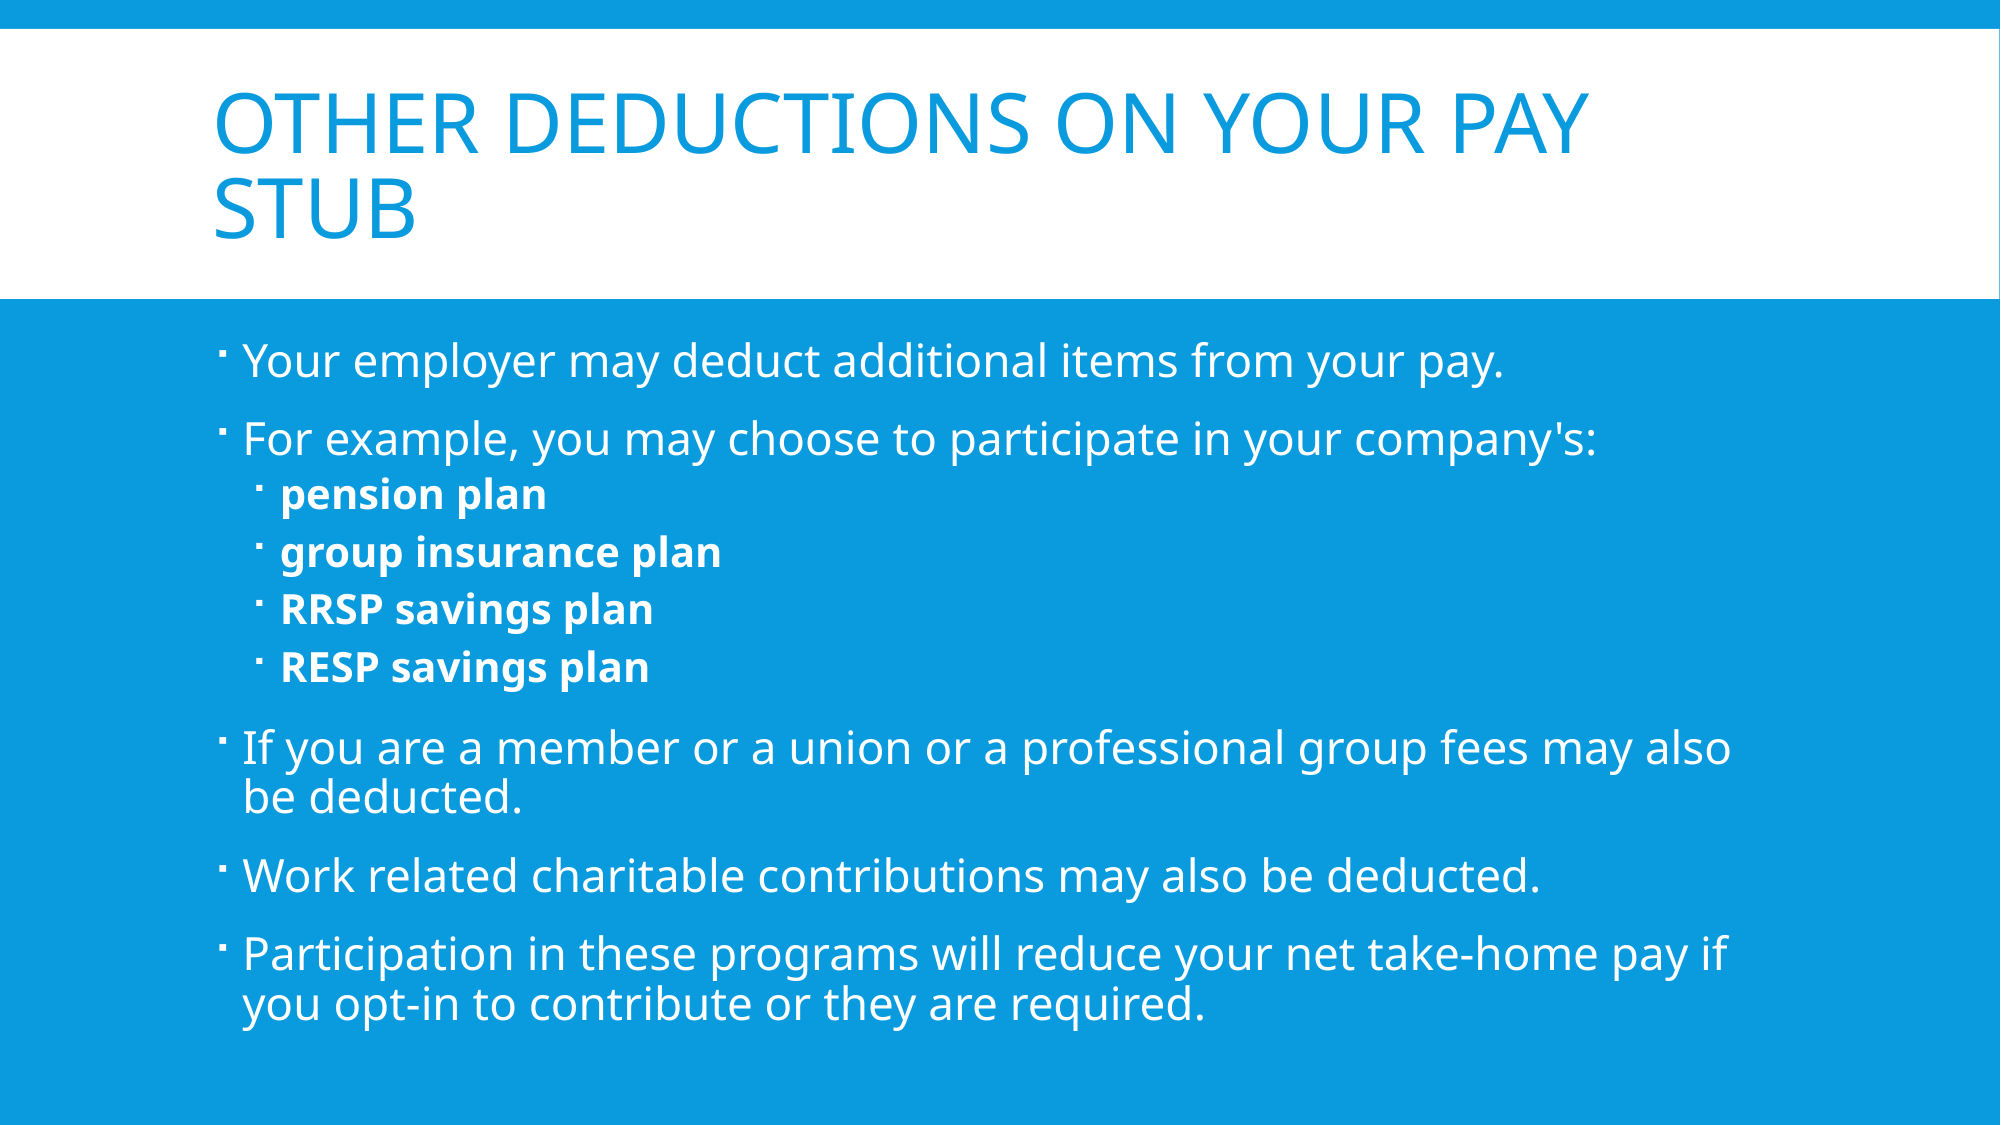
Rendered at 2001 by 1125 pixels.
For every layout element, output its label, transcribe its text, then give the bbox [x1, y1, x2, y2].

picture [243, 1020, 255, 1030]
title Other Deductions on your pay stub [197, 46, 1803, 295]
list Your employer may deduct additional items from your pay. For example, you may choose to participate in your company's: pension plan group insurance plan RRSP savings plan RESP savings plan If you are a member or a union or a professional group fees may also be deducted. Work related charitable contributions may also be deducted. Participation in these programs will reduce your net take-home pay if you opt-in to contribute or they are required. [197, 329, 1803, 1020]
picture [894, 1020, 906, 1030]
